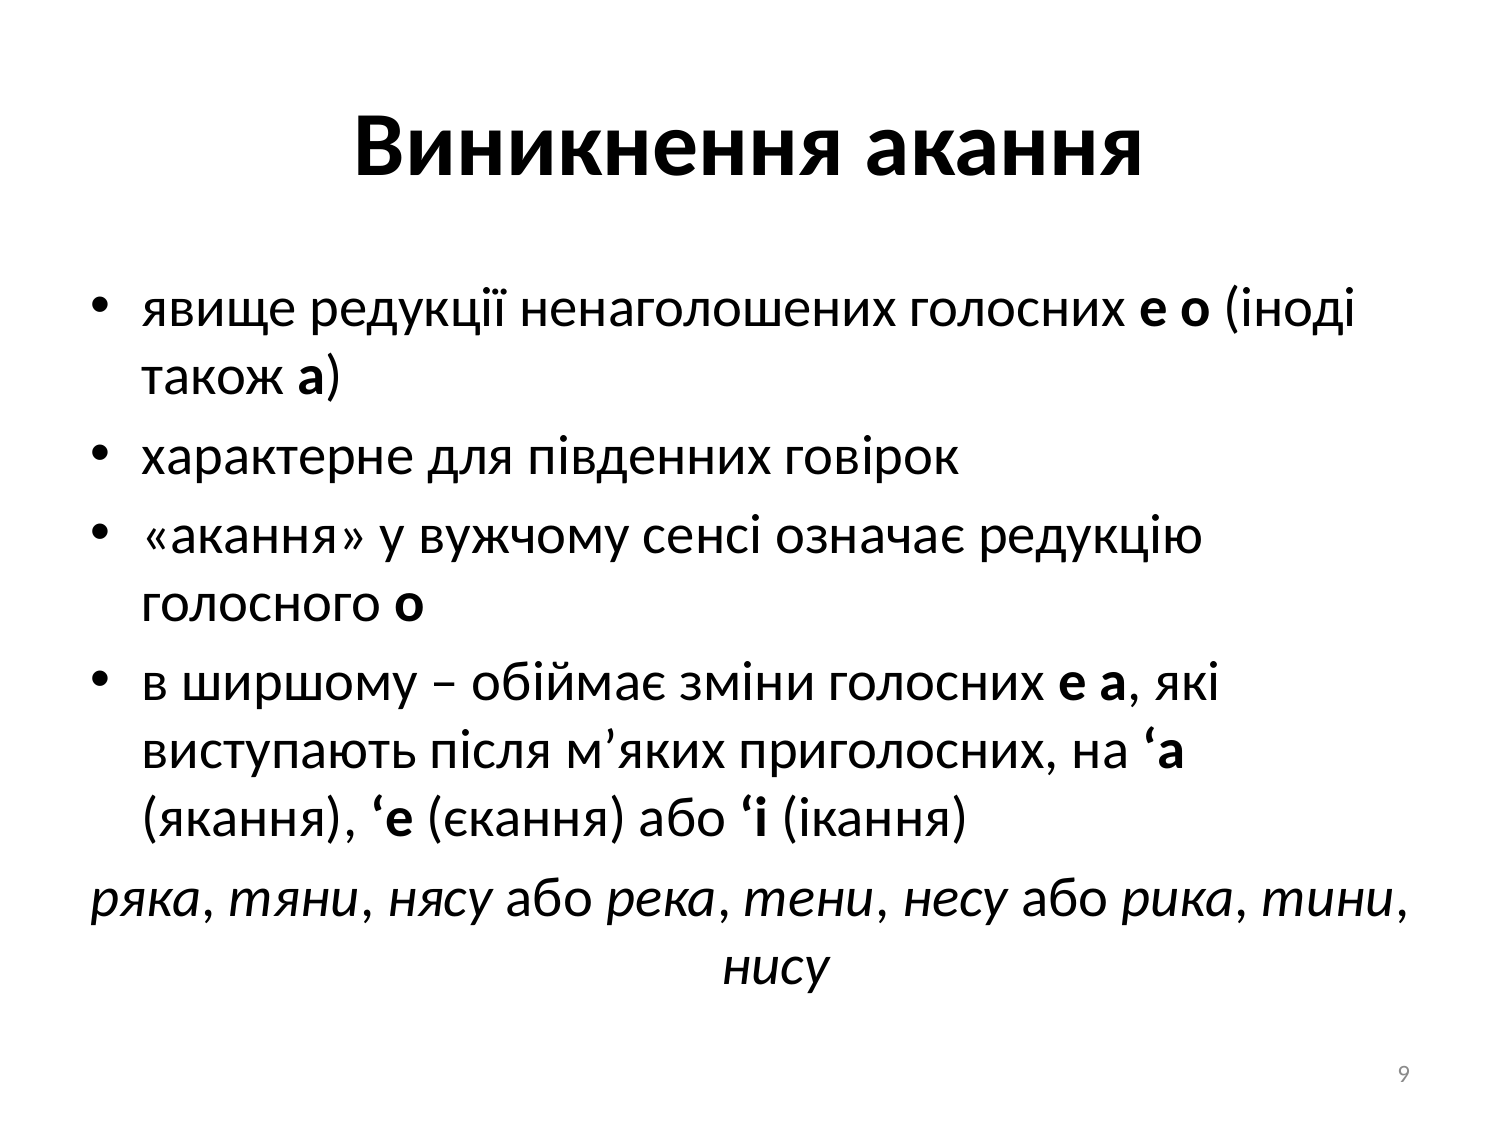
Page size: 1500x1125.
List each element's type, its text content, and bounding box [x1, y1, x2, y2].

title Виникнення акання [75, 45, 1425, 233]
slide_number 9 [1074, 1042, 1425, 1103]
list явище редукції ненаголошених голосних е о (іноді також а) характерне для південних говірок «акання» у вужчому сенсі означає редукцію голосного о в ширшому – обіймає зміни голосних е а, які виступають після м’яких приголосних, на ‘a (якання), ‘e (єкання) або ‘і (ікання) ряка, тяни, нясу або река, тени, несу або рика, тини, нису [75, 262, 1425, 1005]
